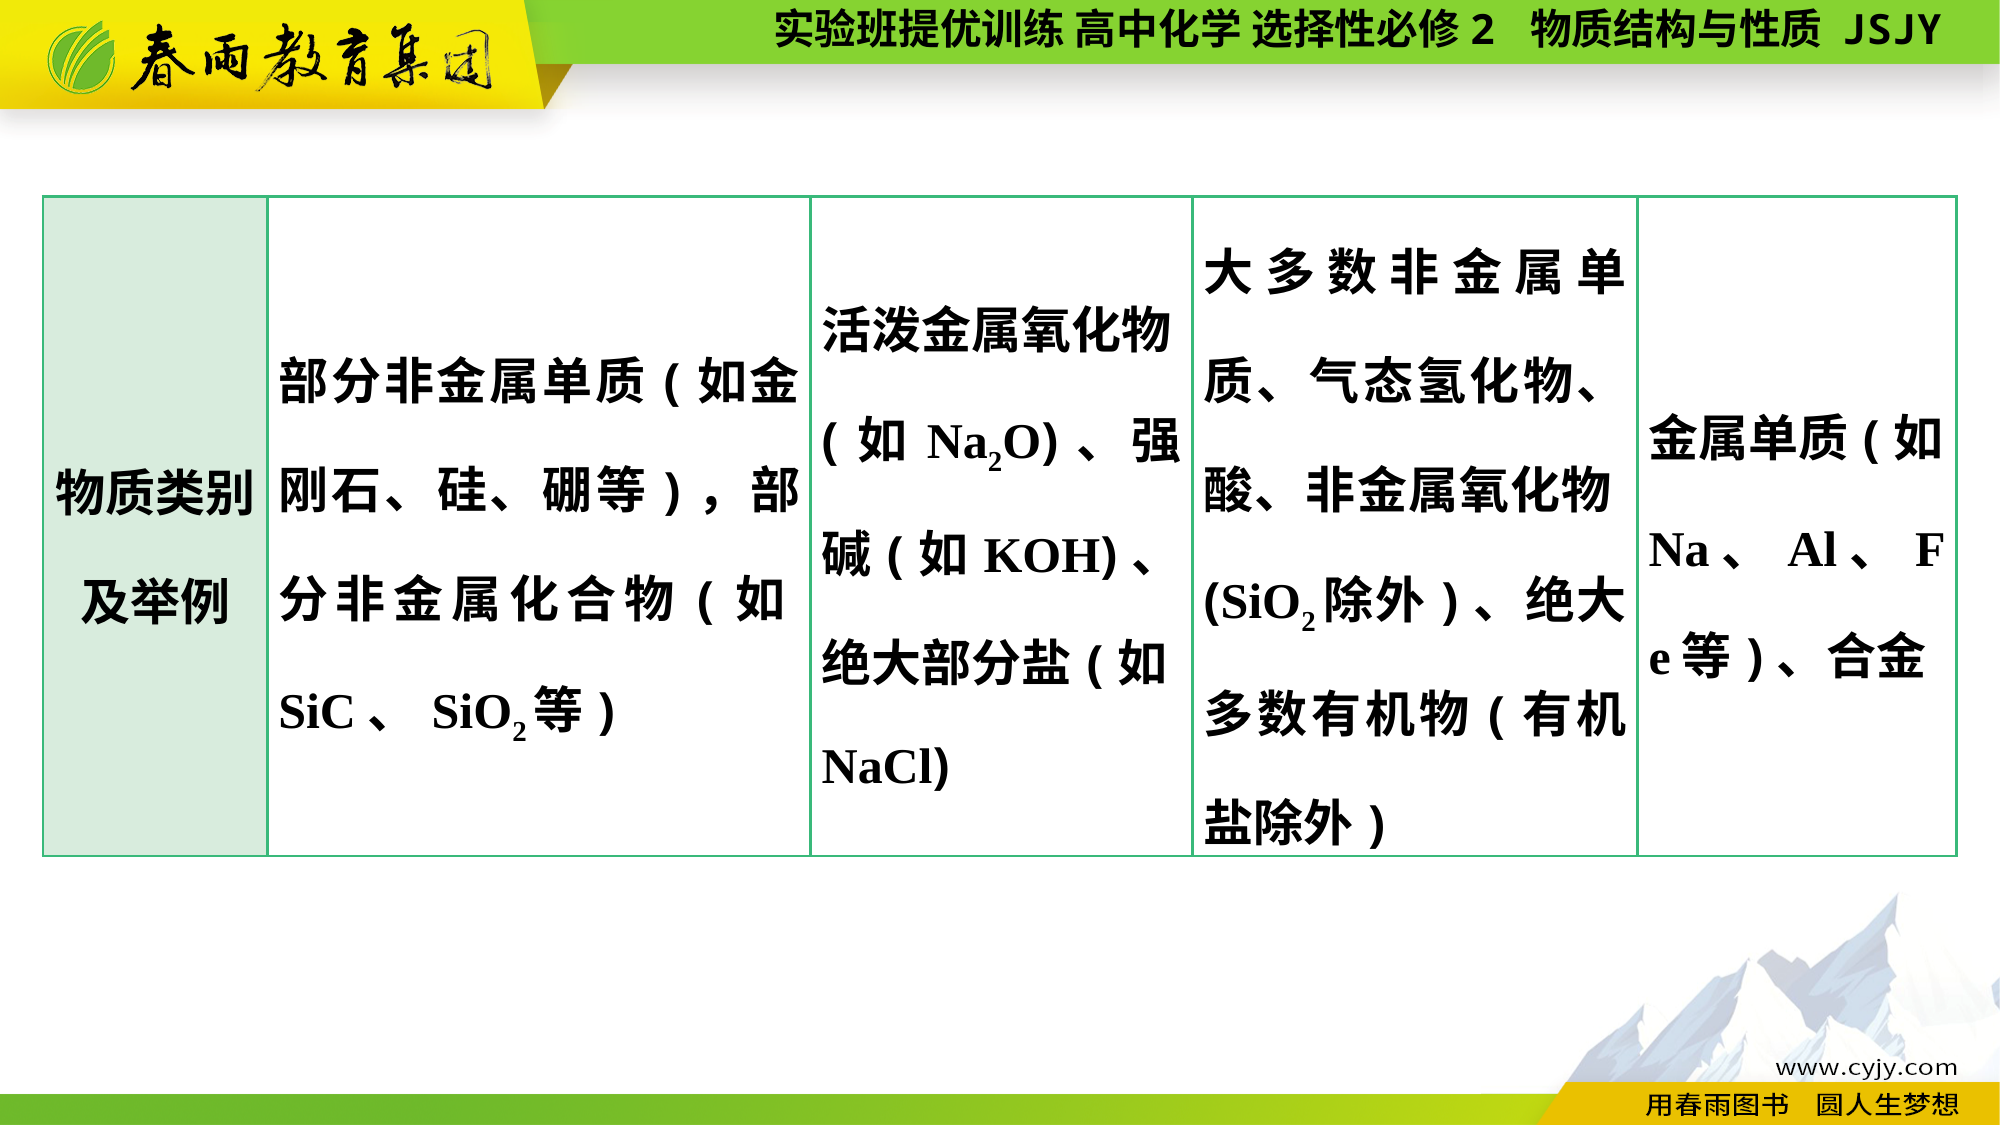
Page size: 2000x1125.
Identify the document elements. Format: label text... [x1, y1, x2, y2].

table_header 部分非金属单质(如金刚石、硅、硼等)，部分非金属化合物(如SiC、SiO2等) [269, 198, 809, 855]
table_header 活泼金属氧化物(如Na2O)、强碱(如KOH)、绝大部分盐(如NaCl) [812, 198, 1191, 855]
table_header 物质类别及举例 [44, 198, 266, 855]
picture [0, 0, 2000, 1125]
table_header 大多数非金属单质、气态氢化物、酸、非金属氧化物(SiO2除外)、绝大多数有机物(有机盐除外) [1194, 198, 1636, 855]
table_header 金属单质(如Na、Al、Fe等)、合金 [1639, 198, 1955, 855]
